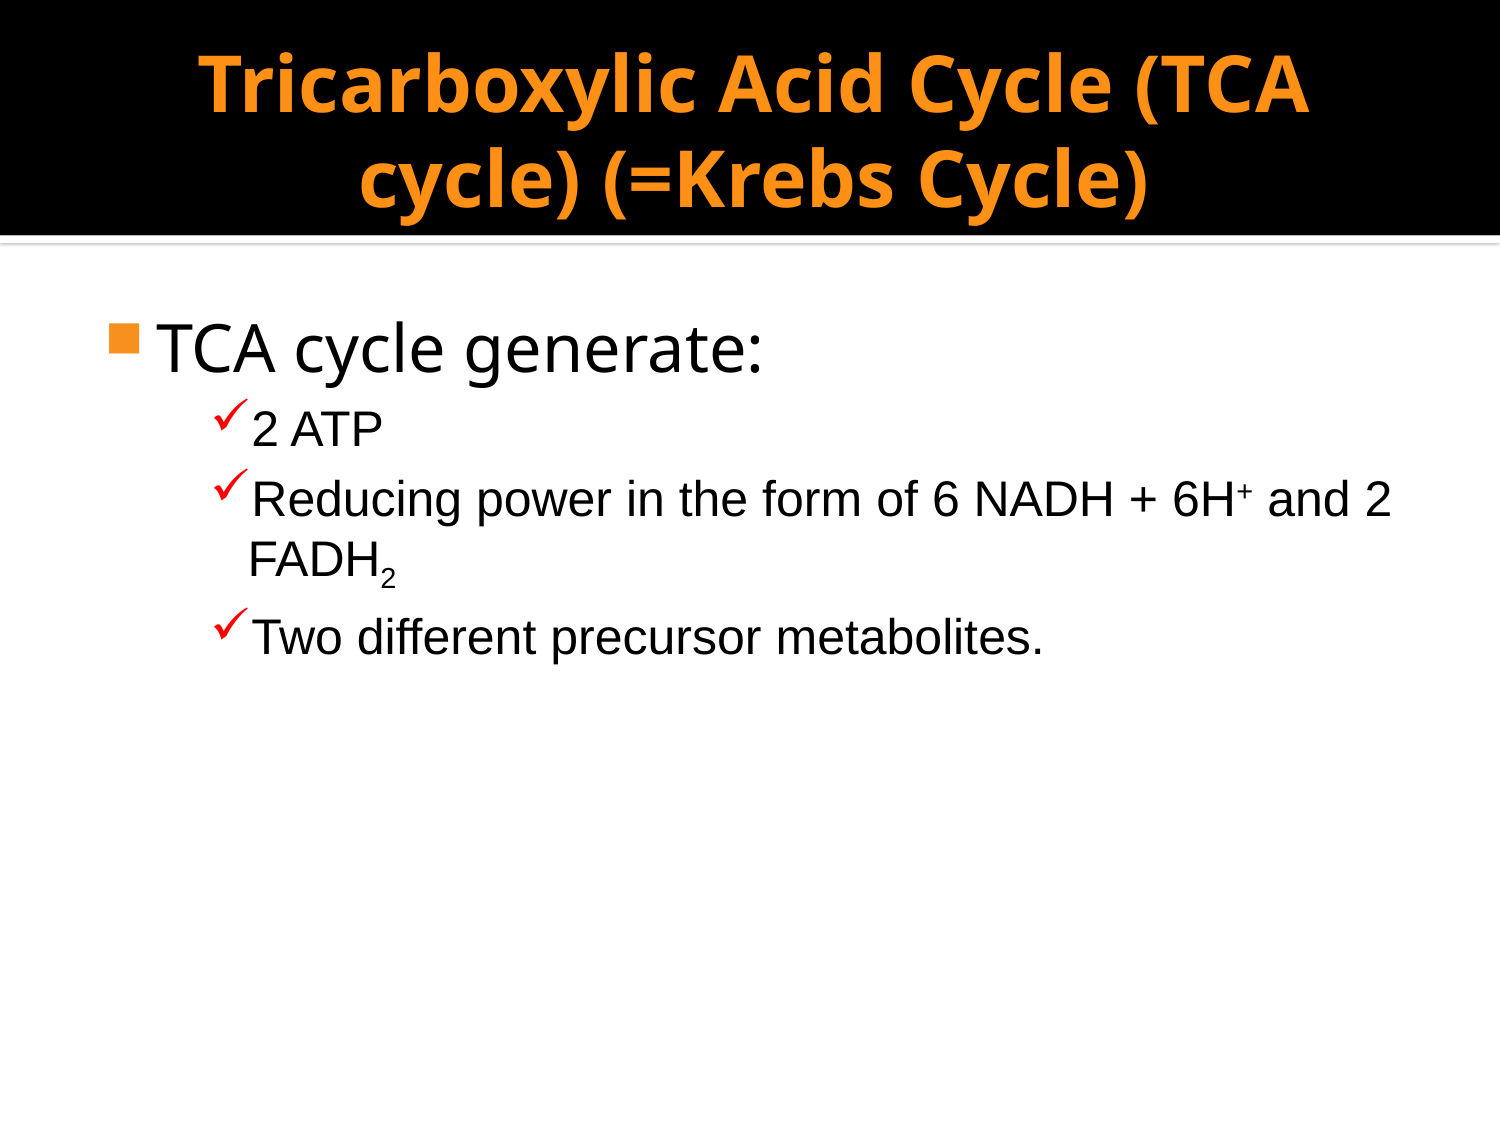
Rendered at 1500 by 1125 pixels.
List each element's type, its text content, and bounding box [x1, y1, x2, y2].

list TCA cycle generate: 2 ATP Reducing power in the form of 6 NADH + 6H+ and 2 FADH2 Two different precursor metabolites. [75, 291, 1425, 1050]
title Tricarboxylic Acid Cycle (TCA cycle) (=Krebs Cycle) [75, 25, 1425, 231]
